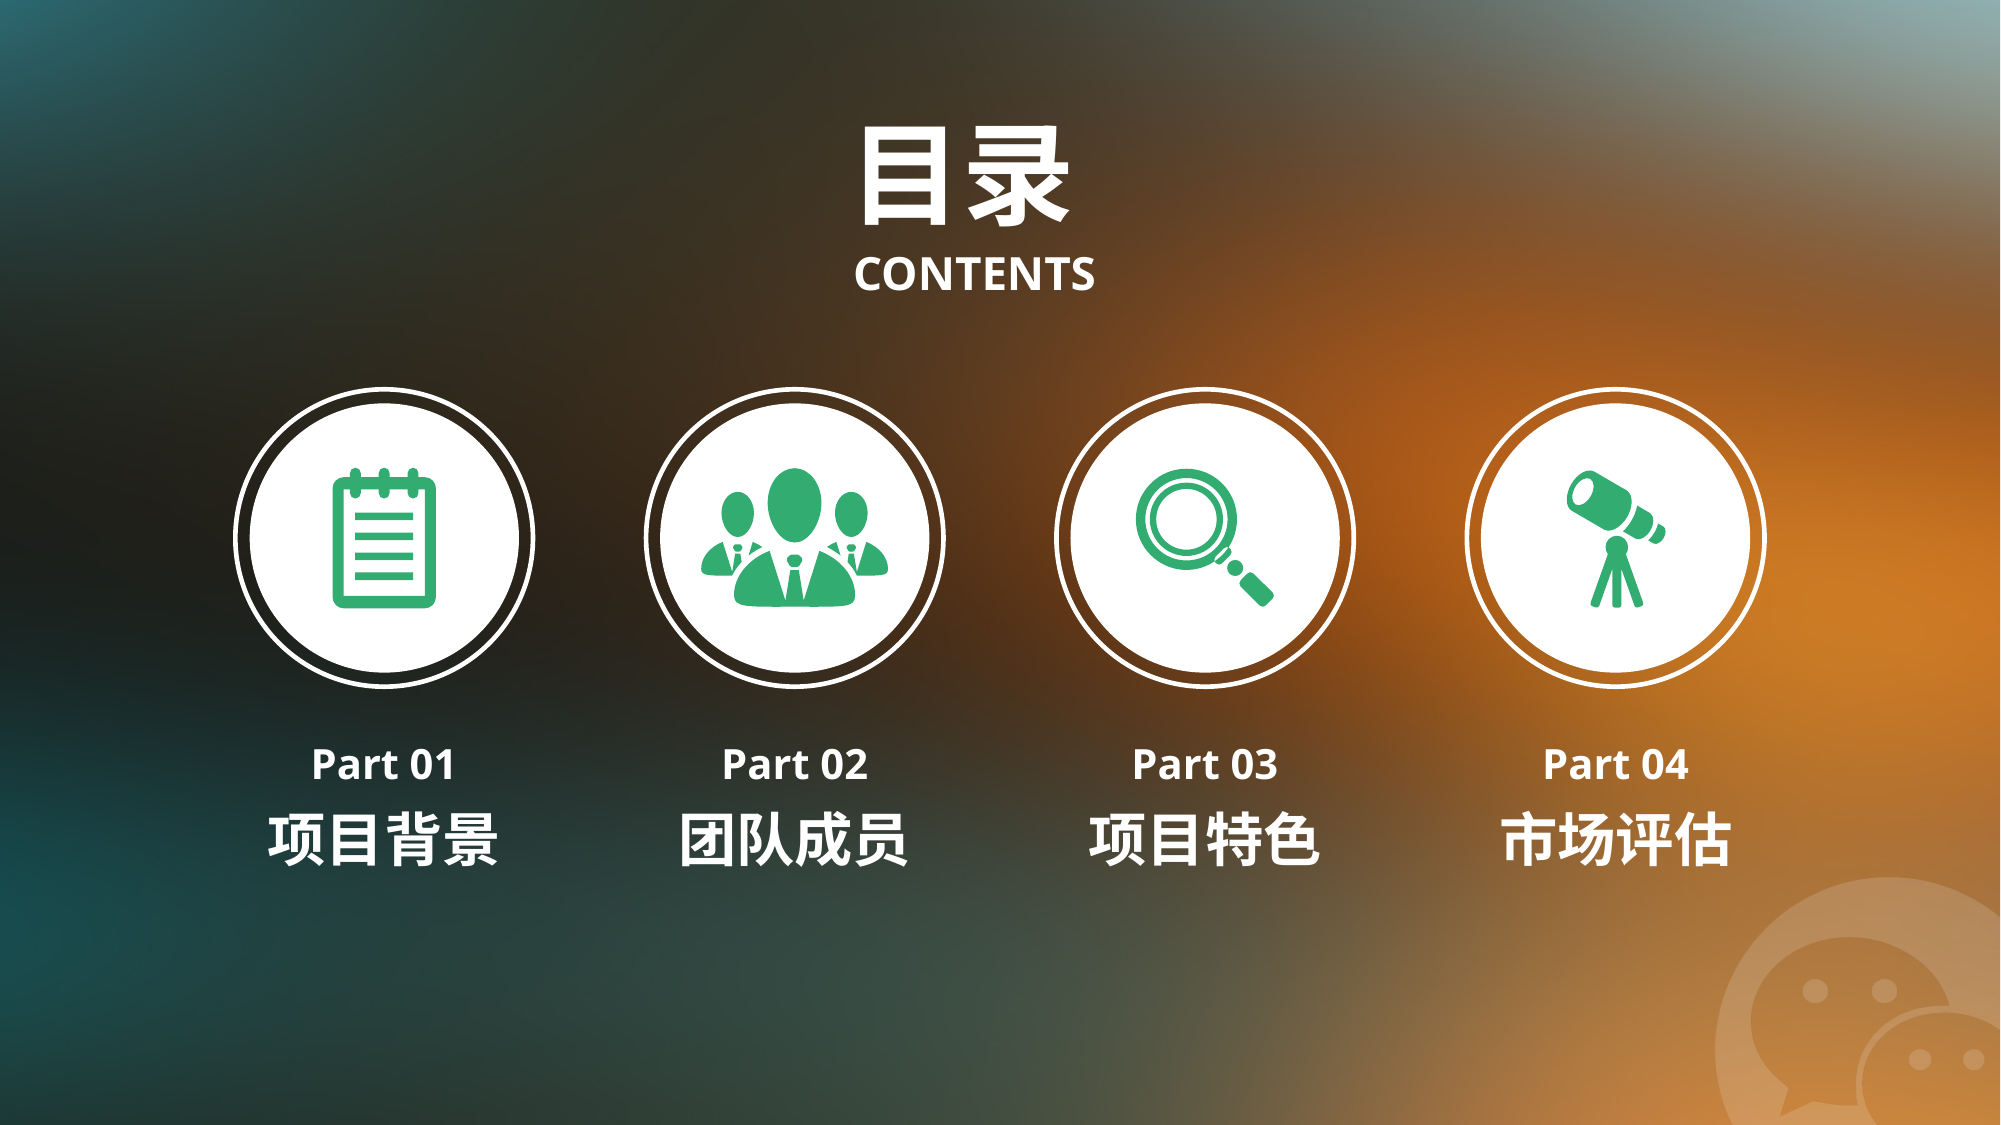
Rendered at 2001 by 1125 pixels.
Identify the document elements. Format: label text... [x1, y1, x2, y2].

text_box [1345, 487, 1354, 589]
text_box Part 02 [586, 730, 996, 795]
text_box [1070, 403, 1340, 673]
text_box 团队成员 [586, 795, 996, 881]
text_box [1056, 488, 1065, 588]
text_box 项目背景 [176, 795, 586, 881]
text_box [1466, 389, 1765, 687]
picture [0, 0, 2001, 1125]
text_box 市场评估 [1407, 795, 1824, 881]
text_box Part 03 [996, 730, 1407, 795]
text_box Part 01 [176, 730, 586, 795]
text_box Part 04 [1407, 730, 1824, 795]
text_box 项目特色 [996, 795, 1407, 881]
text_box [235, 389, 533, 687]
text_box [1147, 389, 1263, 401]
text_box [1164, 681, 1246, 687]
text_box [646, 389, 944, 687]
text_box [780, 96, 1169, 309]
